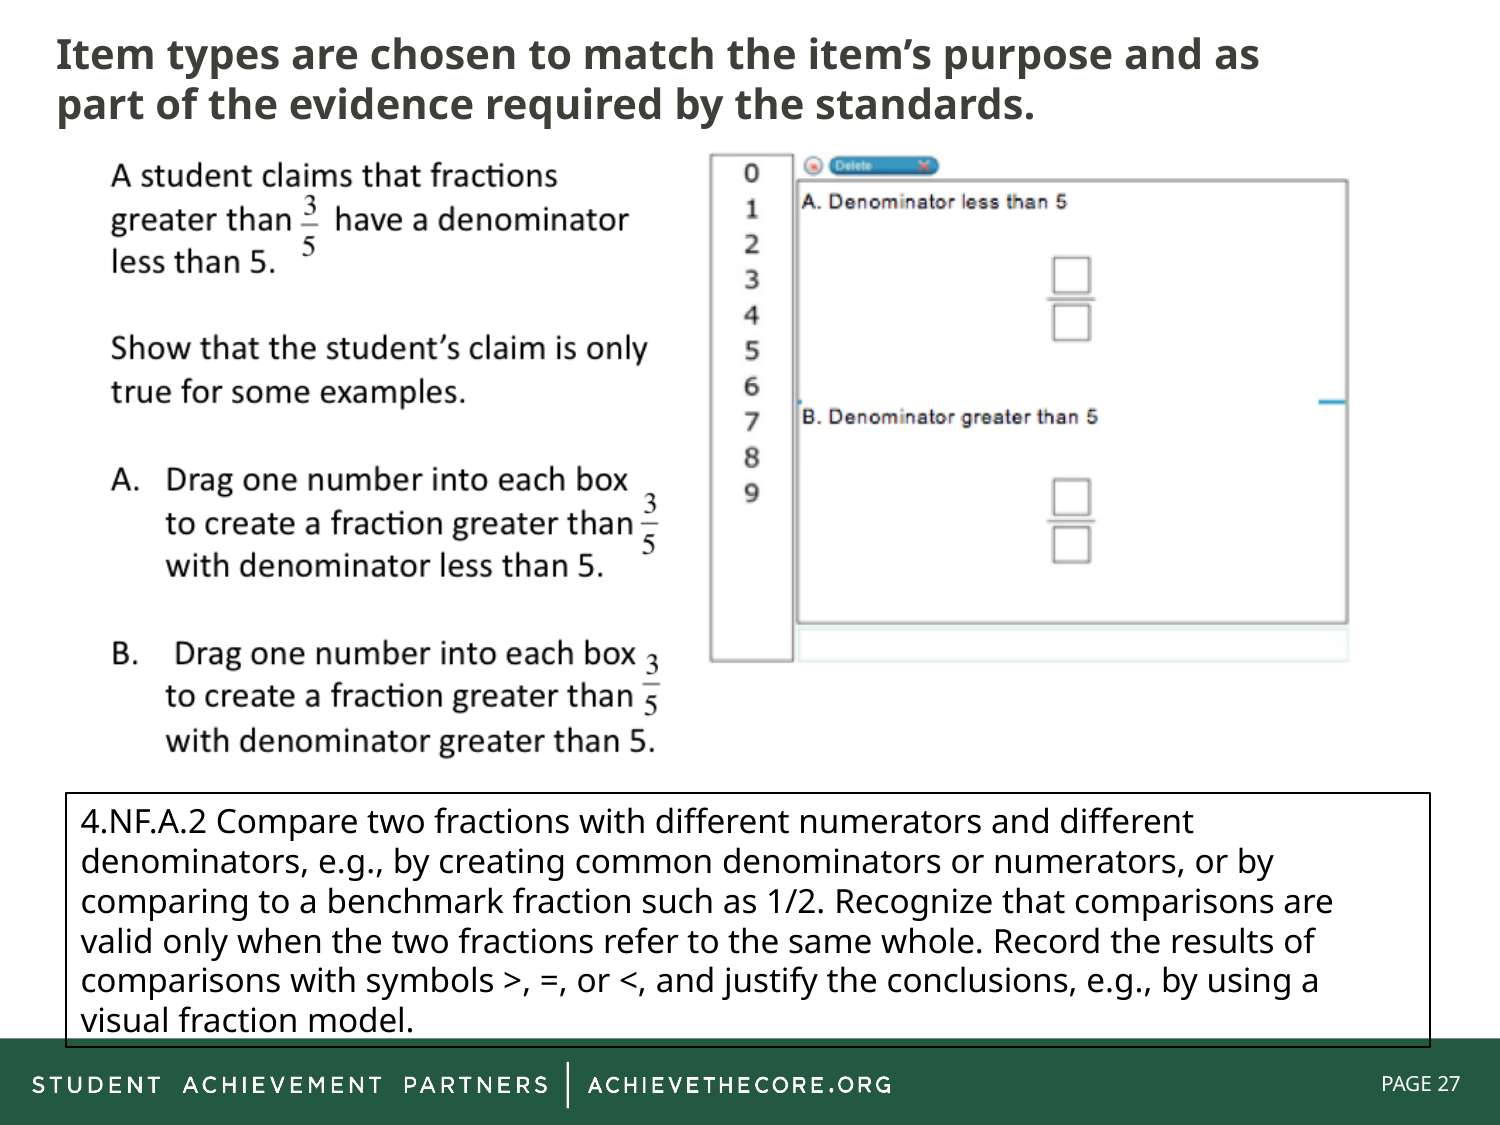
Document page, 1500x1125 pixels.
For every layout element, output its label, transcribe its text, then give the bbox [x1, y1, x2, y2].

picture [12, 1055, 911, 1112]
title Item types are chosen to match the item’s purpose and as part of the evidence required by the standards. [41, 20, 1350, 137]
picture [84, 135, 1382, 787]
text_box 4.NF.A.2 Compare two fractions with different numerators and different denominators, e.g., by creating common denominators or numerators, or by comparing to a benchmark fraction such as 1/2. Recognize that comparisons are valid only when the two fractions refer to the same whole. Record the results of comparisons with symbols >, =, or <, and justify the conclusions, e.g., by using a visual fraction model. [65, 792, 1431, 1047]
